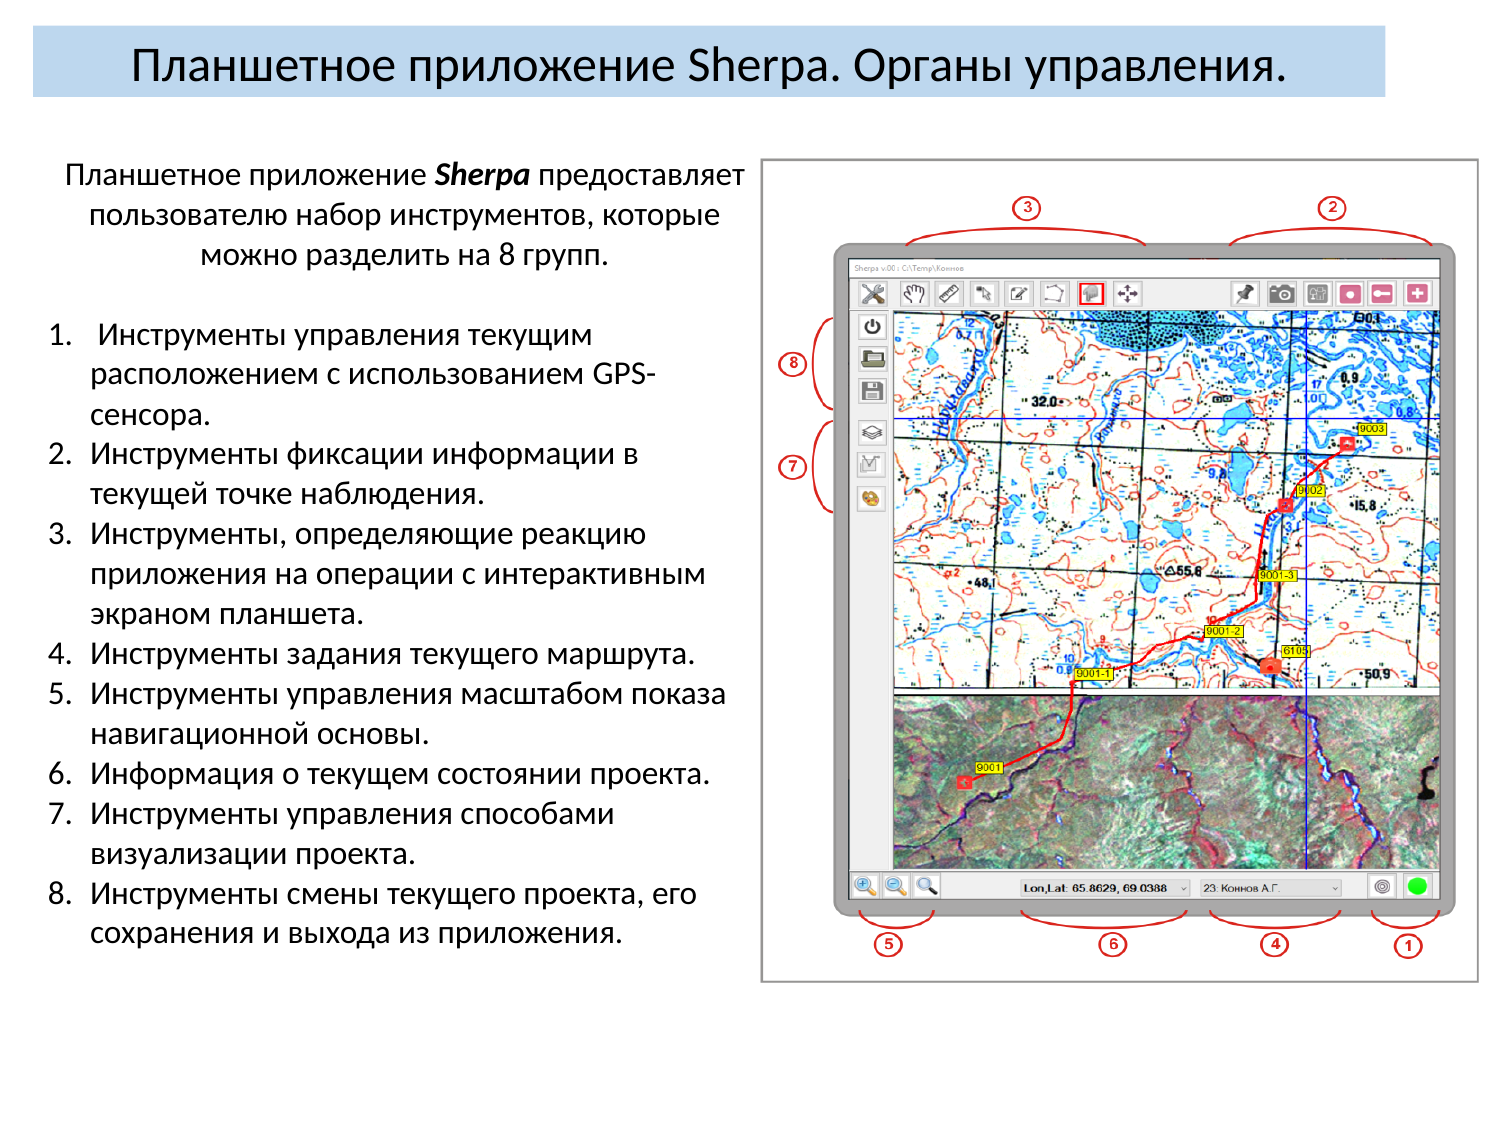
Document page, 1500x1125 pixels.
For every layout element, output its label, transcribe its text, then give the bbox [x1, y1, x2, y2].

text_box Планшетное приложение Sherpa предоставляет пользователю набор инструментов, которые можно разделить на 8 групп. Инструменты управления текущим расположением с использованием GPS-сенсора. Инструменты фиксации информации в текущей точке наблюдения. Инструменты, определяющие реакцию приложения на операции с интерактивным экраном планшета. Инструменты задания текущего маршрута. Инструменты управления масштабом показа навигационной основы. Информация о текущем состоянии проекта. Инструменты управления способами визуализации проекта. Инструменты смены текущего проекта, его сохранения и выхода из приложения. [33, 144, 777, 1026]
text_box Планшетное приложение Sherpa. Органы управления. [33, 25, 1386, 97]
picture [760, 158, 1479, 983]
